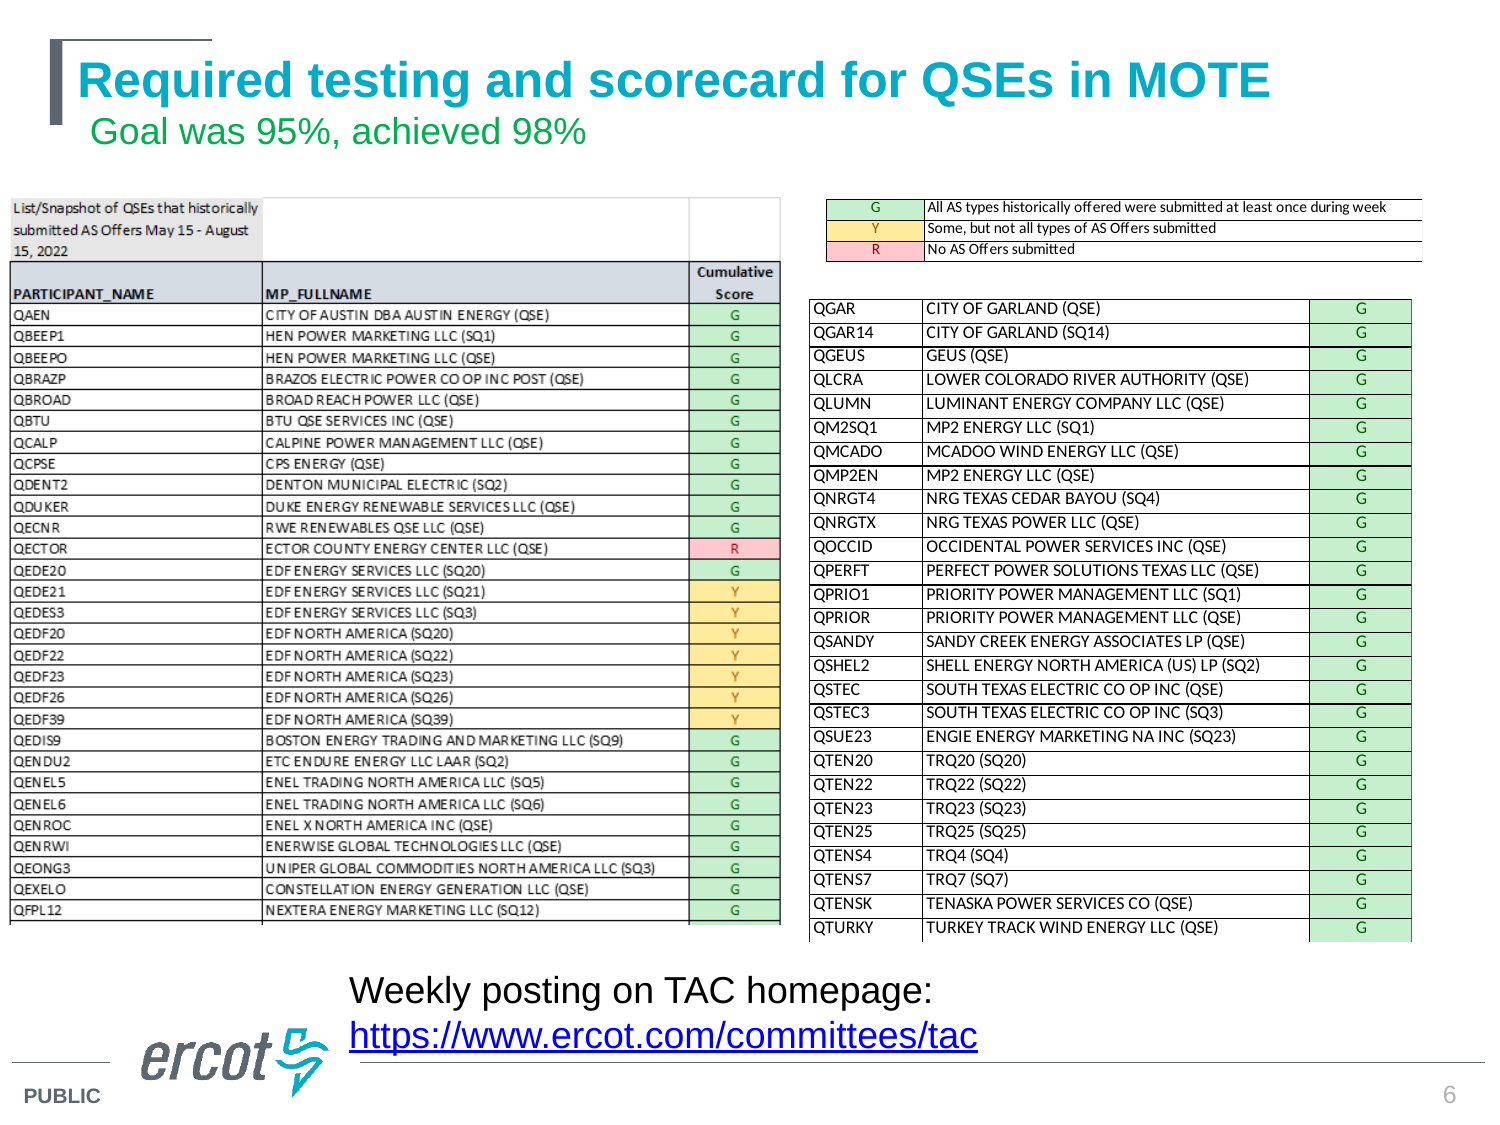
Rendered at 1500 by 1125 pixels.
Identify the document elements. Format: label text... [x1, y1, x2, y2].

title Required testing and scorecard for QSEs in MOTE [62, 39, 1450, 163]
picture [825, 198, 1424, 263]
text_box Weekly posting on TAC homepage: https://www.ercot.com/committees/tac [334, 958, 1485, 1064]
picture [809, 298, 1413, 943]
slide_number 6 [1412, 1076, 1488, 1112]
picture [5, 191, 787, 926]
picture [137, 1024, 332, 1100]
text_box Goal was 95%, achieved 98% [75, 99, 1388, 160]
